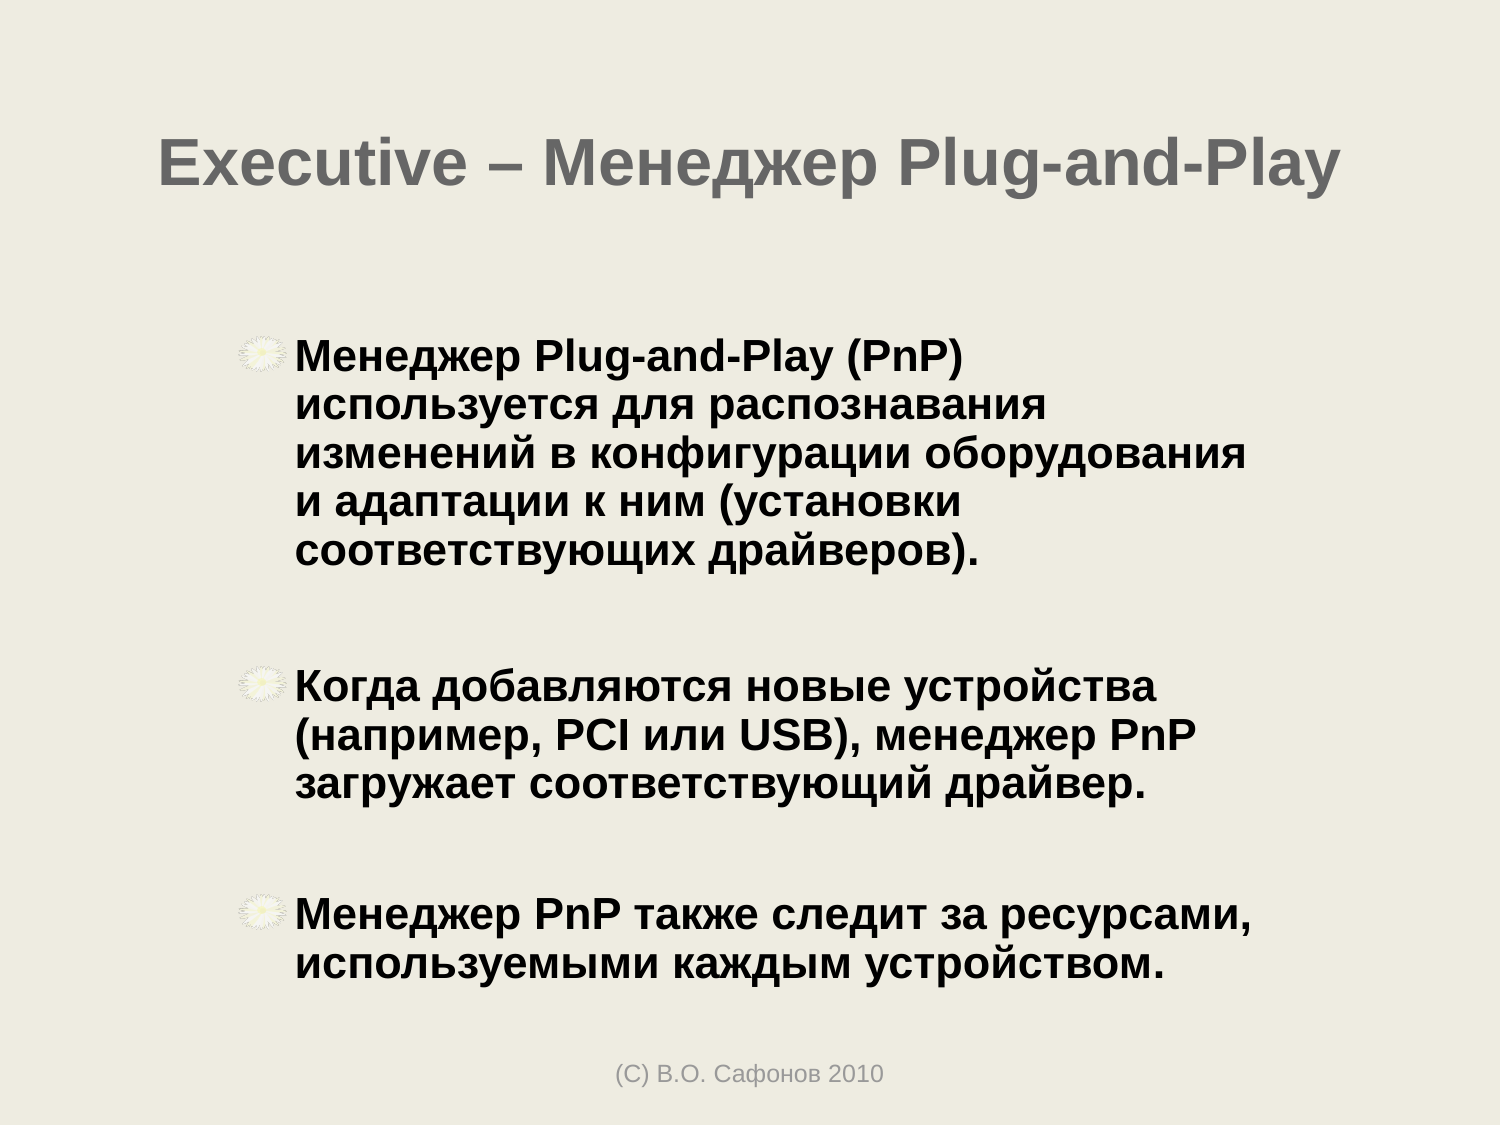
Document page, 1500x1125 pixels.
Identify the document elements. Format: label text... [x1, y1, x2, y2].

title Executive – Менеджер Plug-and-Play [74, 49, 1426, 268]
picture [238, 336, 287, 372]
footer (С) В.О. Сафонов 2010 [512, 1042, 988, 1103]
picture [238, 894, 287, 930]
picture [238, 666, 287, 702]
list Менеджер Plug-and-Play (PnP) используется для распознавания изменений в конфигурации оборудования и адаптации к ним (установки соответствующих драйверов). Когда добавляются новые устройства (например, PCI или USB), менеджер PnP загружает соответствующий драйвер. Менеджер PnP также следит за ресурсами, используемыми каждым устройством. [223, 324, 1276, 1005]
